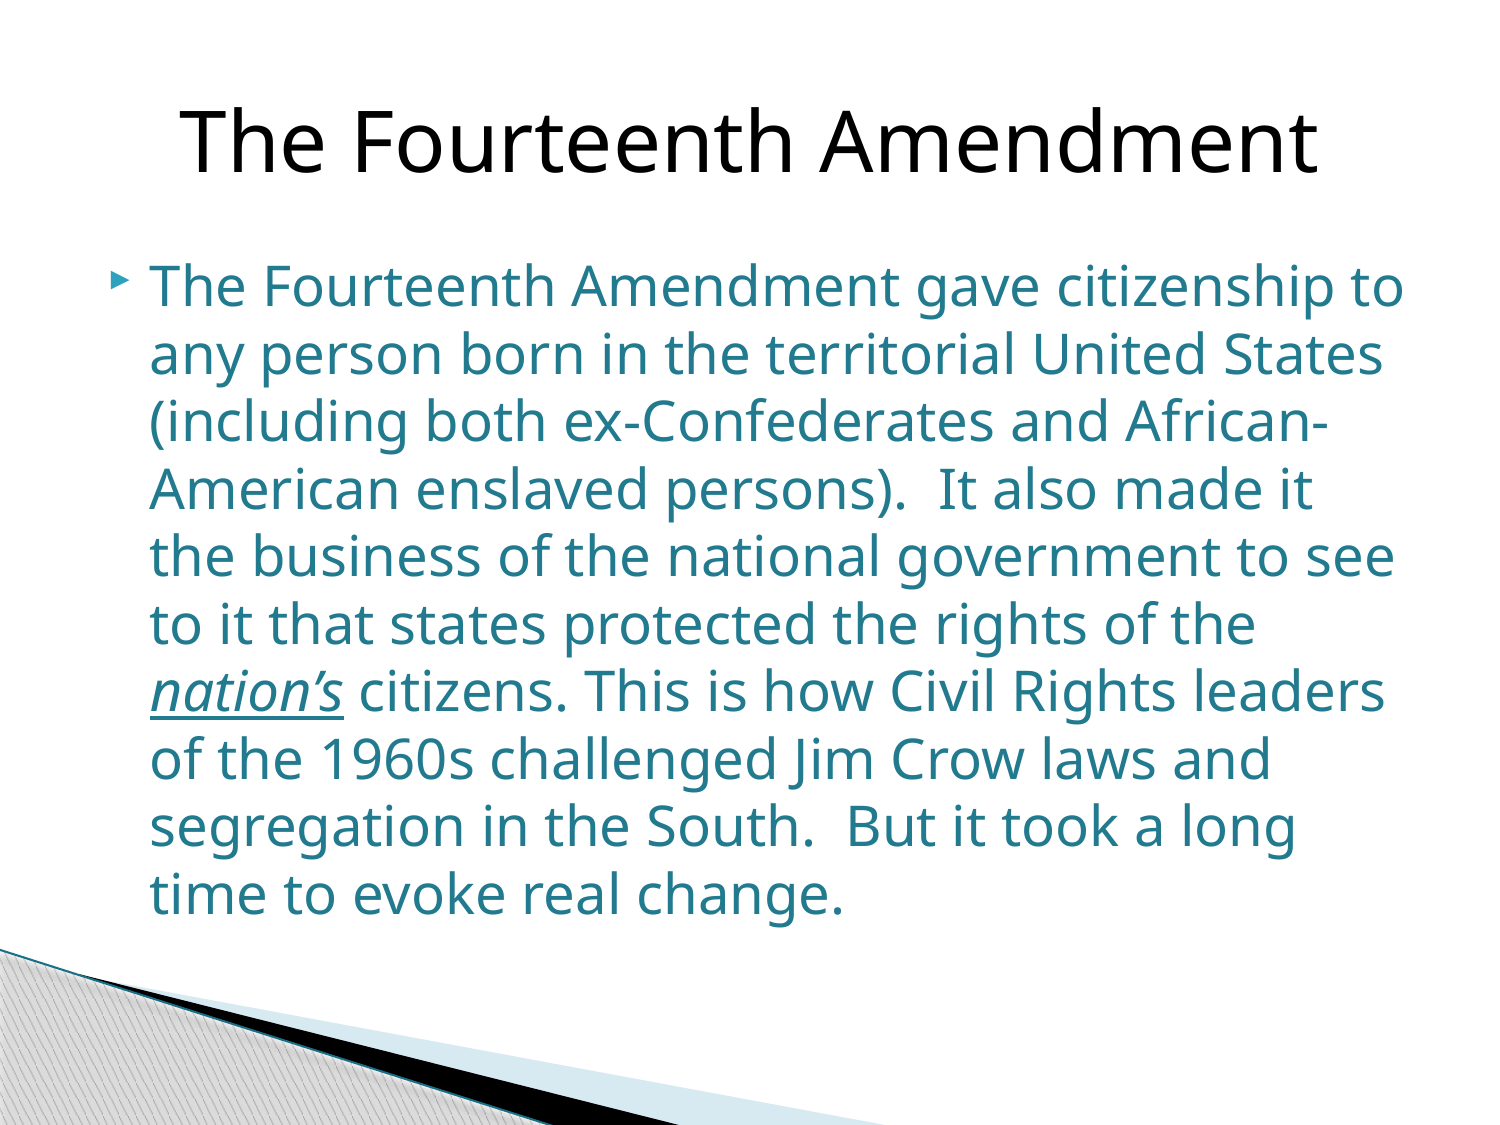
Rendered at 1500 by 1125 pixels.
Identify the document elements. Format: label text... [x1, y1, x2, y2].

title The Fourteenth Amendment [75, 45, 1425, 233]
list The Fourteenth Amendment gave citizenship to any person born in the territorial United States (including both ex-Confederates and African-American enslaved persons). It also made it the business of the national government to see to it that states protected the rights of the nation’s citizens. This is how Civil Rights leaders of the 1960s challenged Jim Crow laws and segregation in the South. But it took a long time to evoke real change. [75, 243, 1425, 986]
